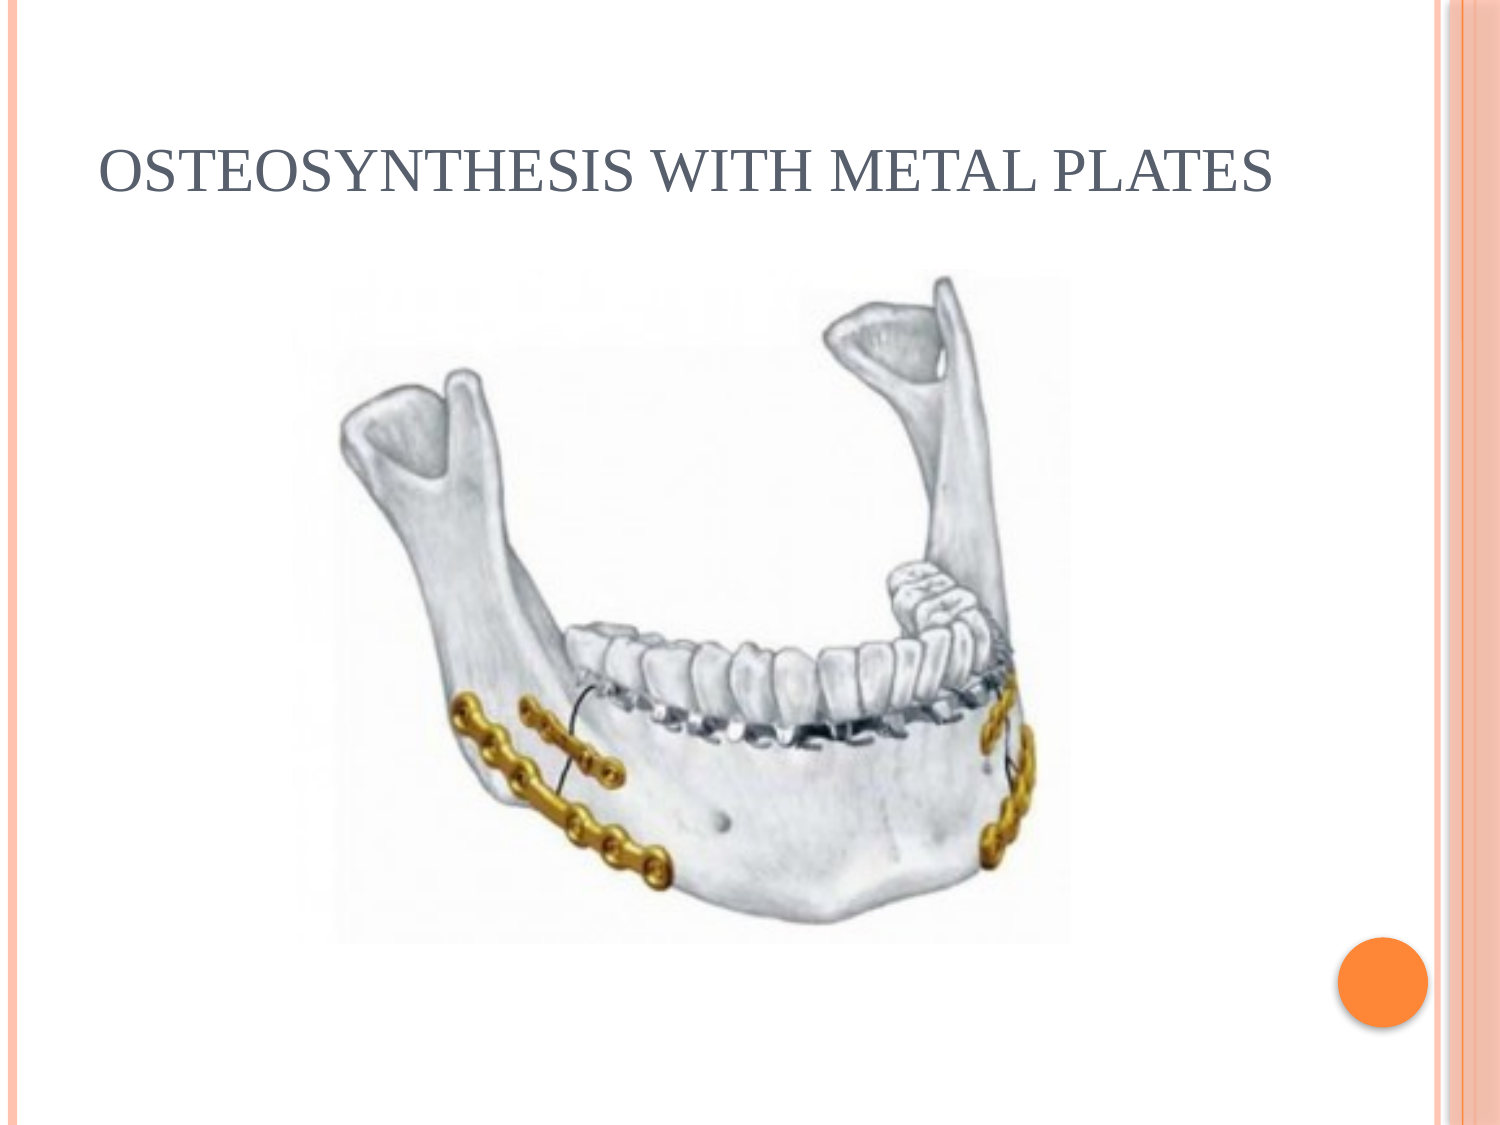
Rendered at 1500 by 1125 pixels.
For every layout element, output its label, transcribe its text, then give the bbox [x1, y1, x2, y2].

title Osteosynthesis with metal plates [75, 45, 1300, 211]
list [292, 268, 1071, 944]
